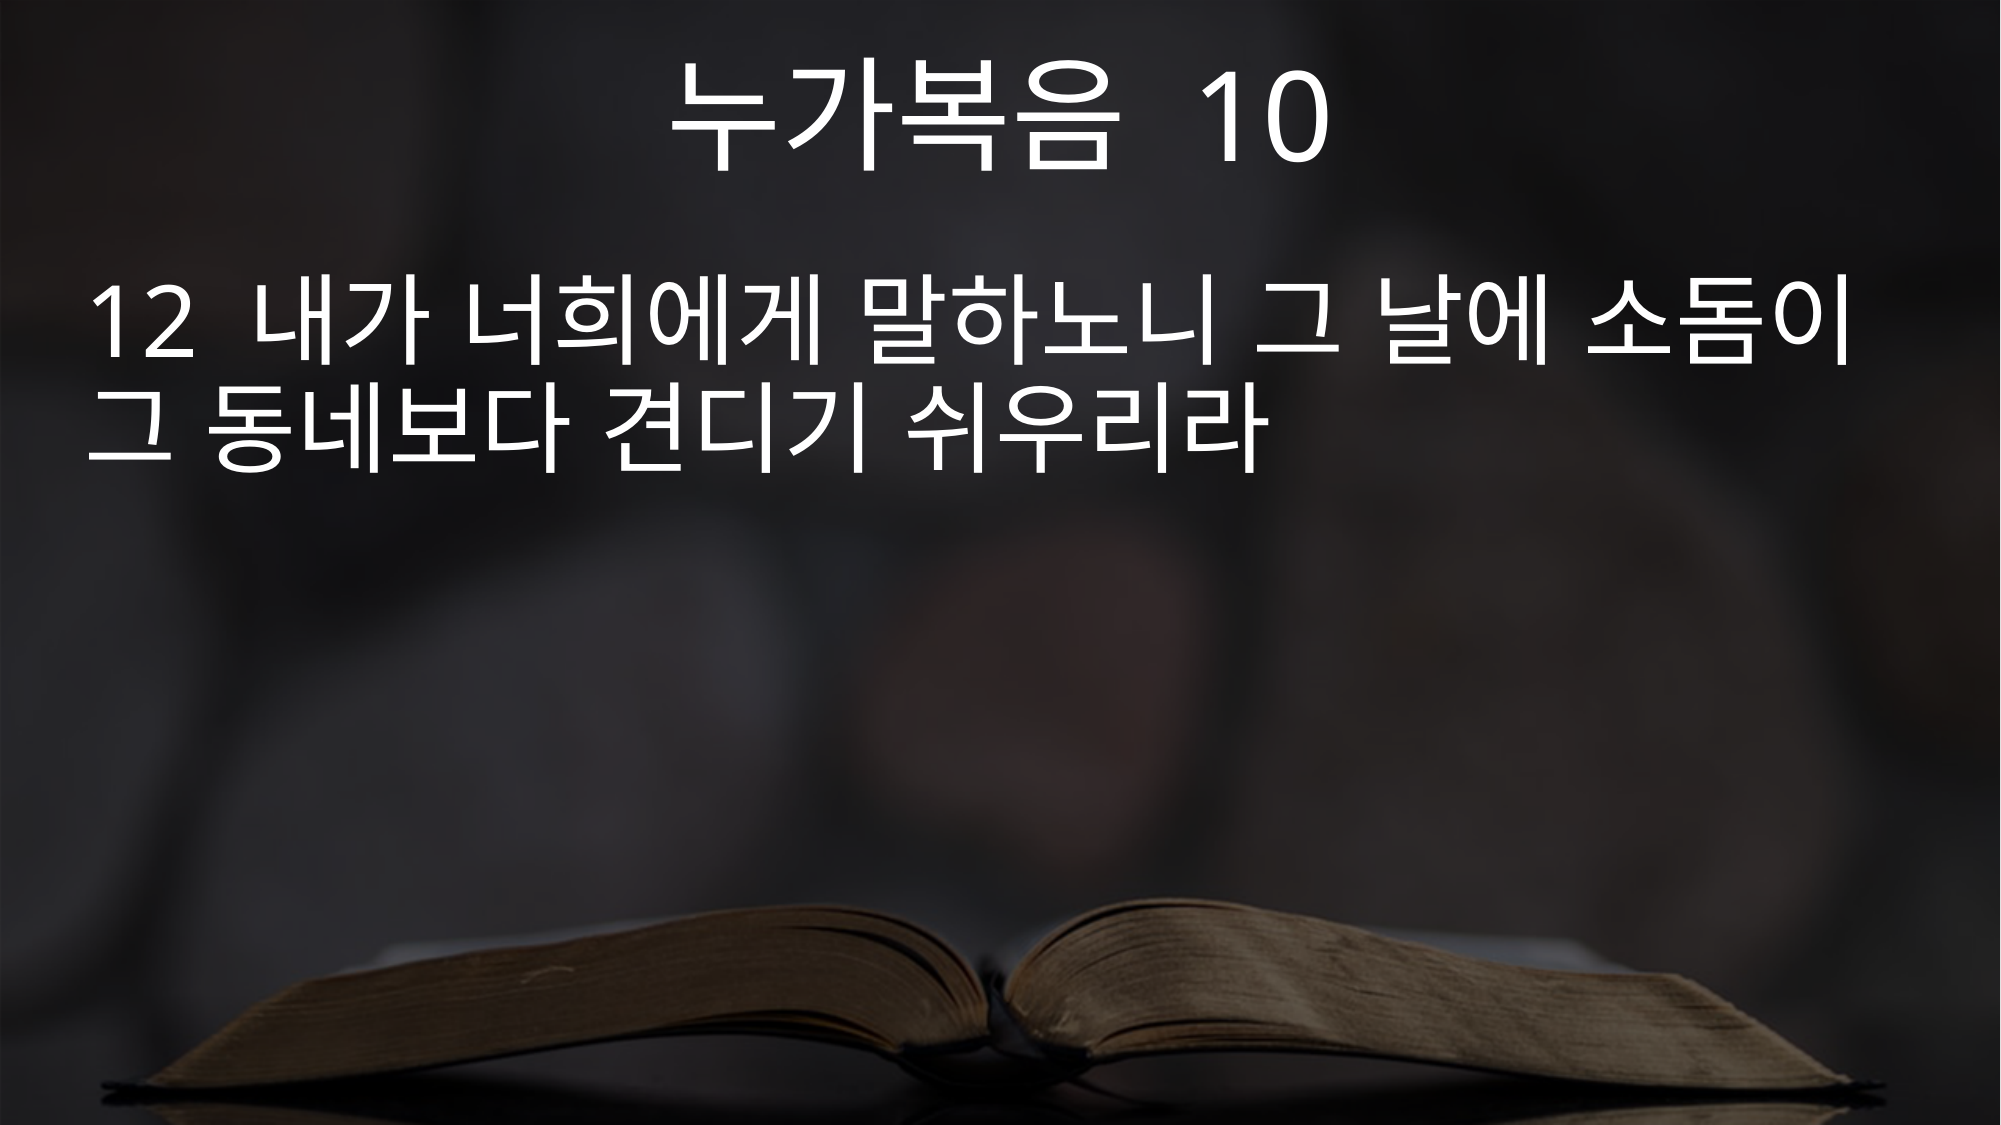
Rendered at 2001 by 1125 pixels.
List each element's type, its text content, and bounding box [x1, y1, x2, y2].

picture [0, 0, 2001, 1125]
footer 누가복음 10 [0, 32, 2000, 192]
list 12 내가 너희에게 말하노니 그 날에 소돔이 그 동네보다 견디기 쉬우리라 [69, 263, 1953, 423]
